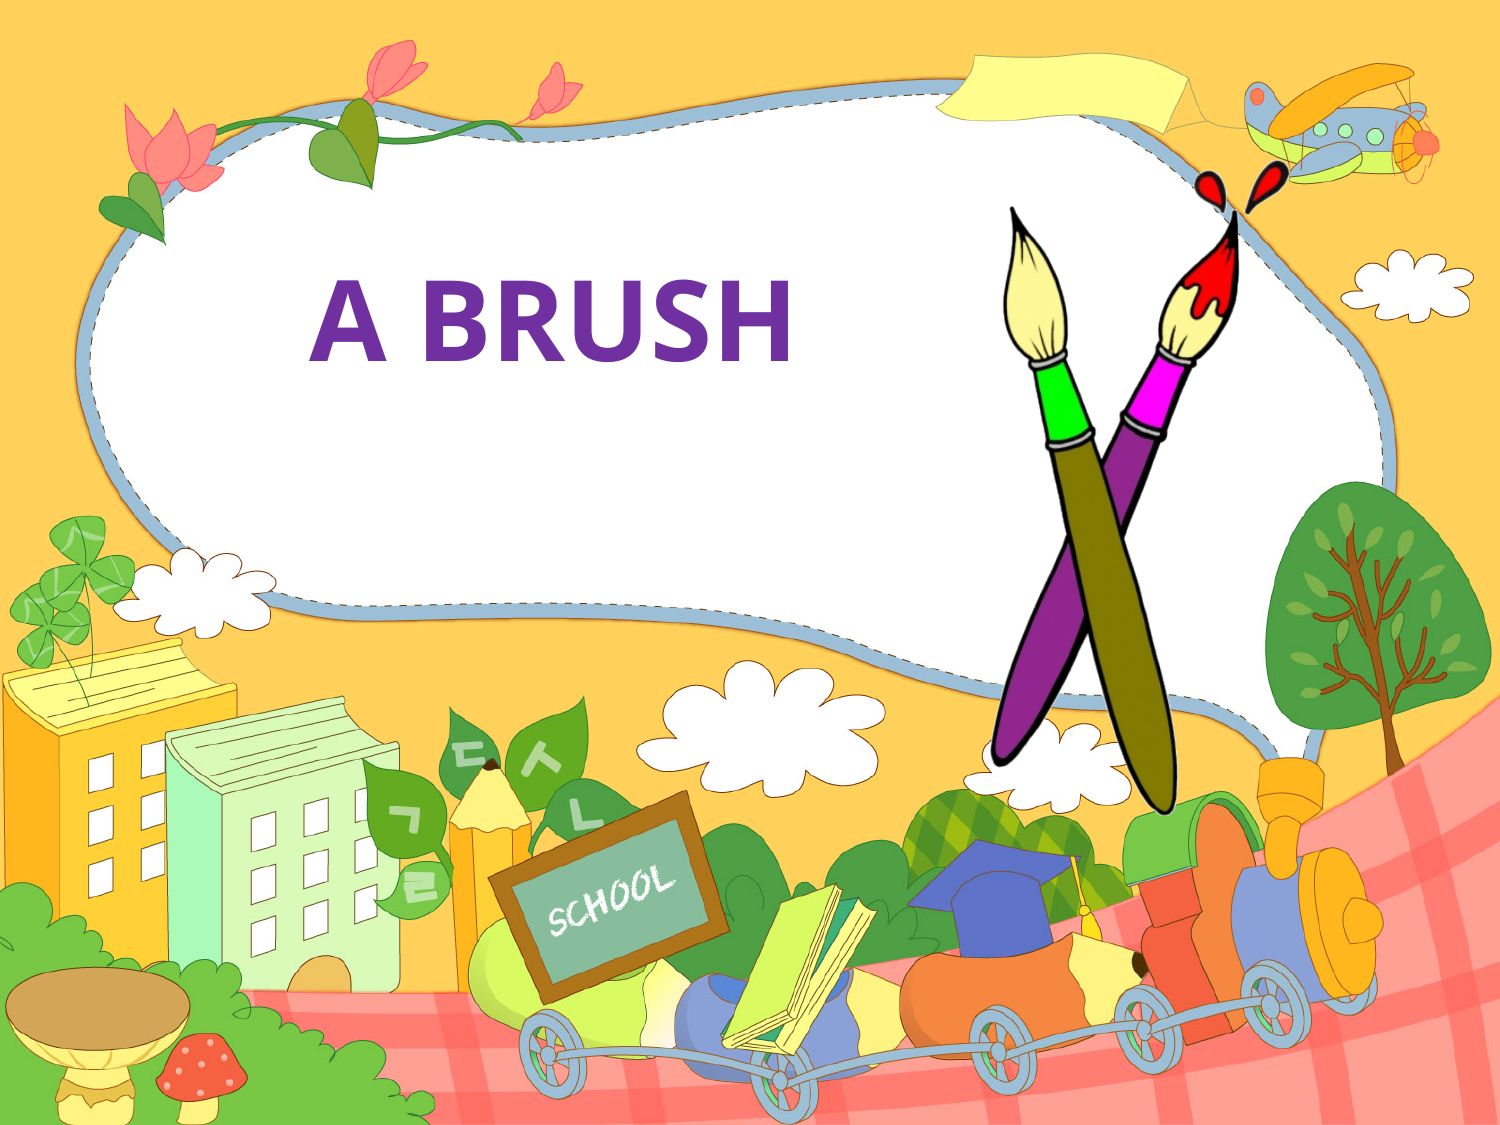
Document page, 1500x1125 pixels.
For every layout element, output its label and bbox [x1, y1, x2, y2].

picture [0, 0, 1500, 1125]
list [784, 128, 1466, 837]
